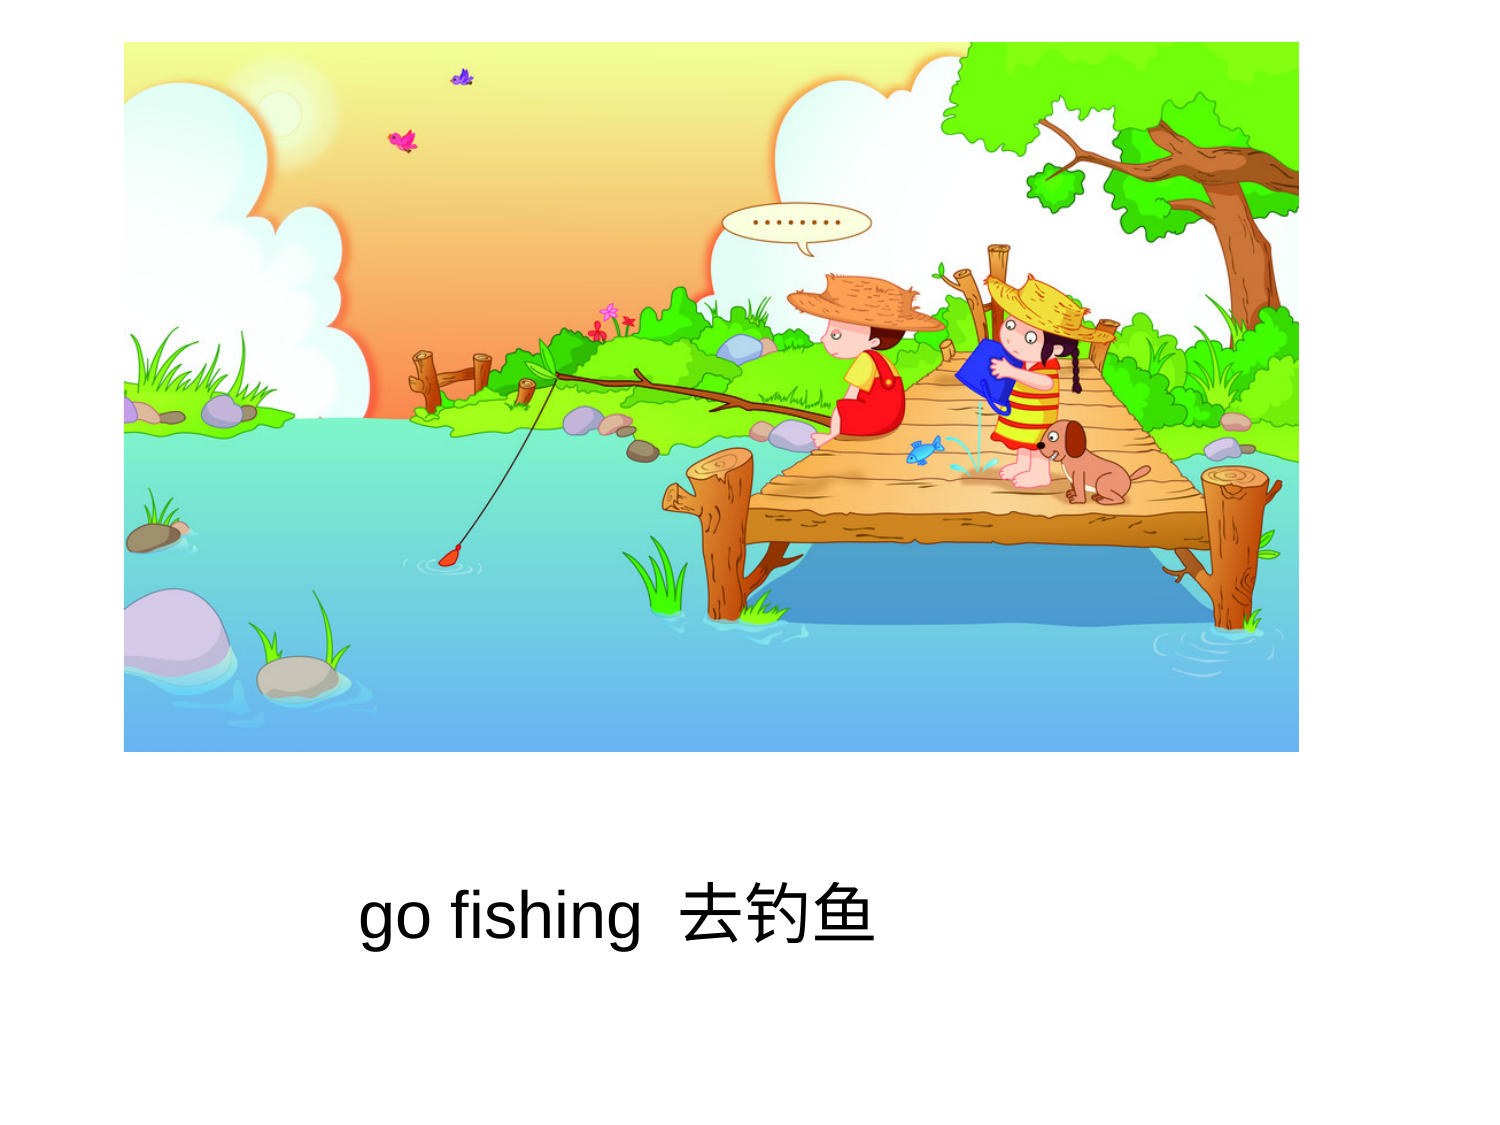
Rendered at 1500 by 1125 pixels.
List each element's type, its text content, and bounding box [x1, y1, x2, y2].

text_box go fishing 去钓鱼 [343, 864, 987, 960]
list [123, 42, 1306, 752]
